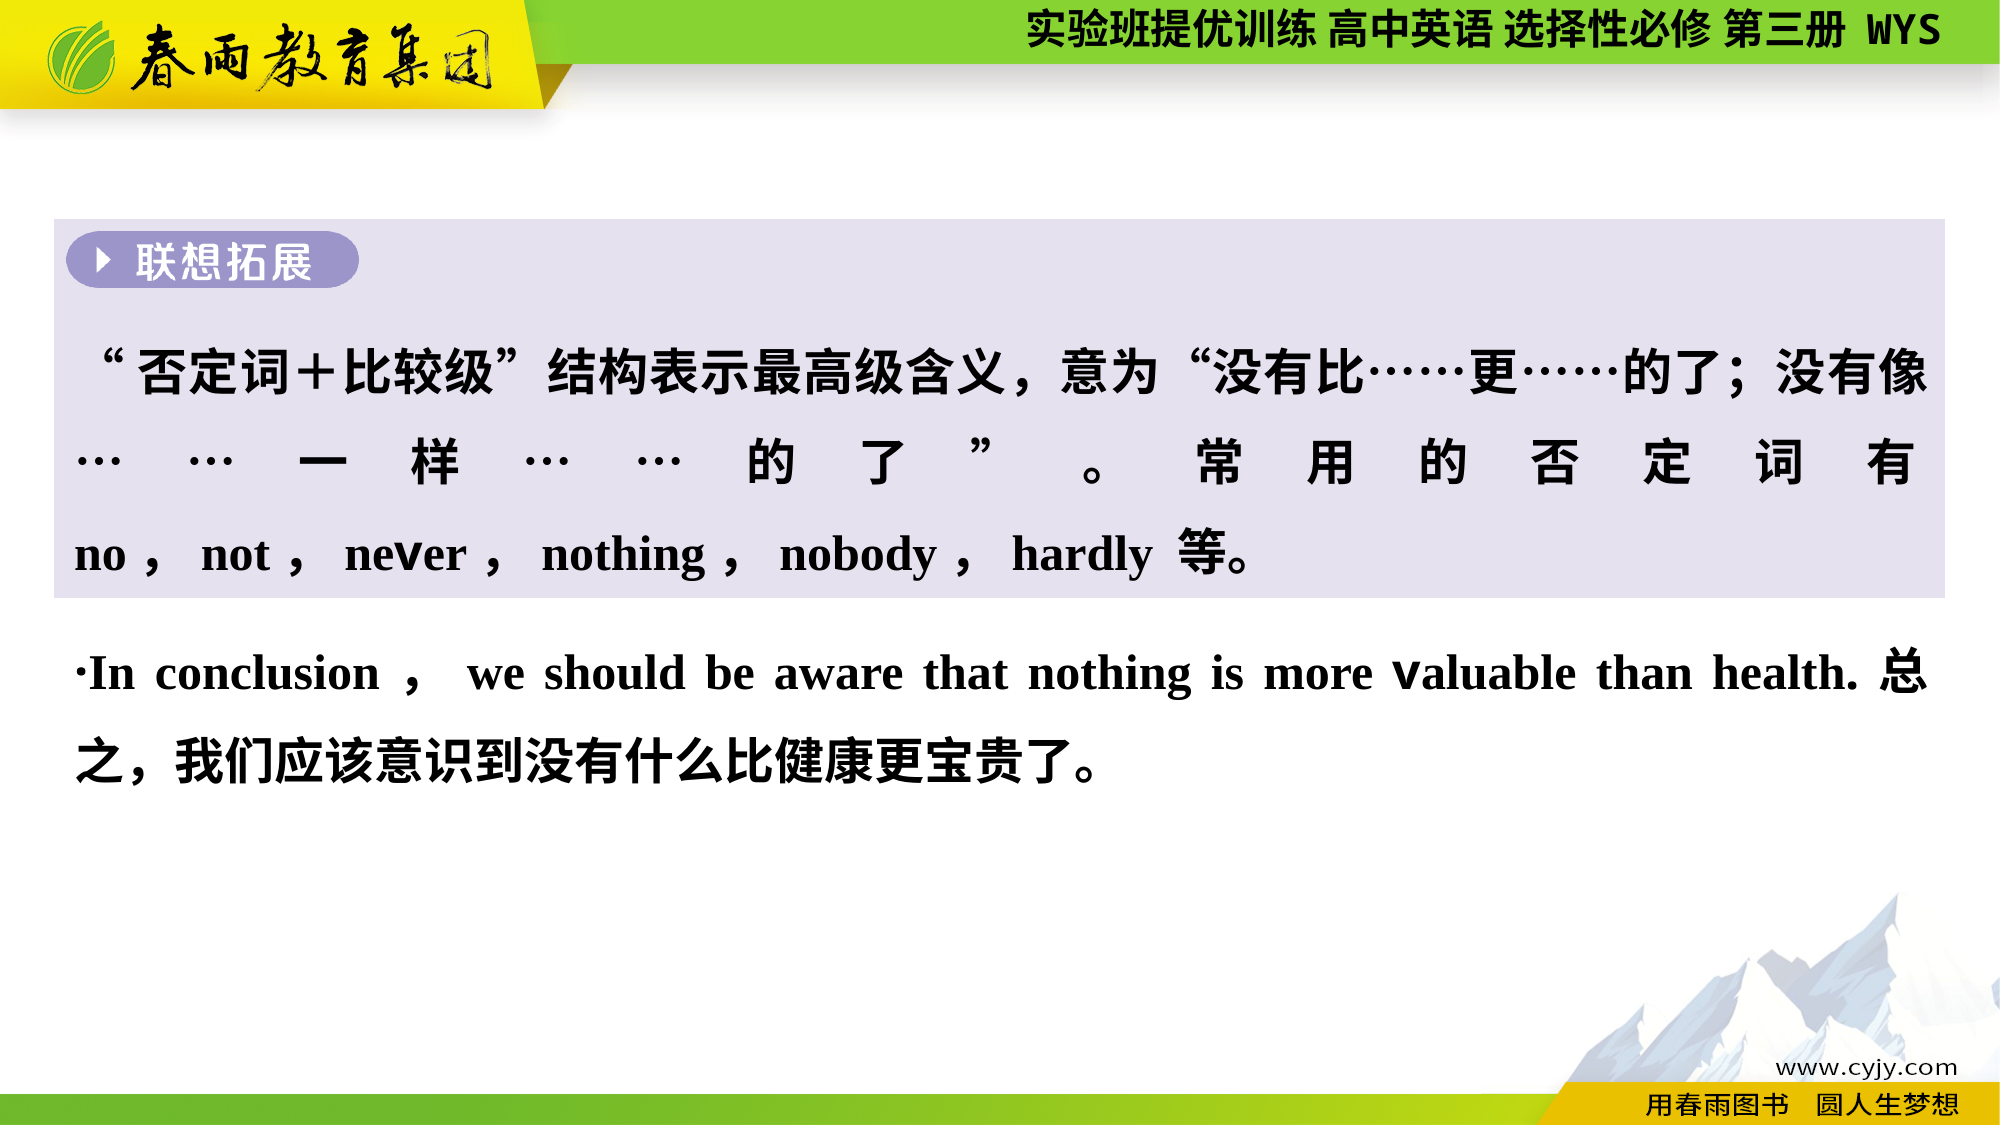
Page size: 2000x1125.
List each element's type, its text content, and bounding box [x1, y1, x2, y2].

picture [0, 0, 2000, 1125]
text_box ·In conclusion，we should be aware that nothing is more valuable than health.总之，我们应该意识到没有什么比健康更宝贵了。 [59, 607, 1944, 797]
